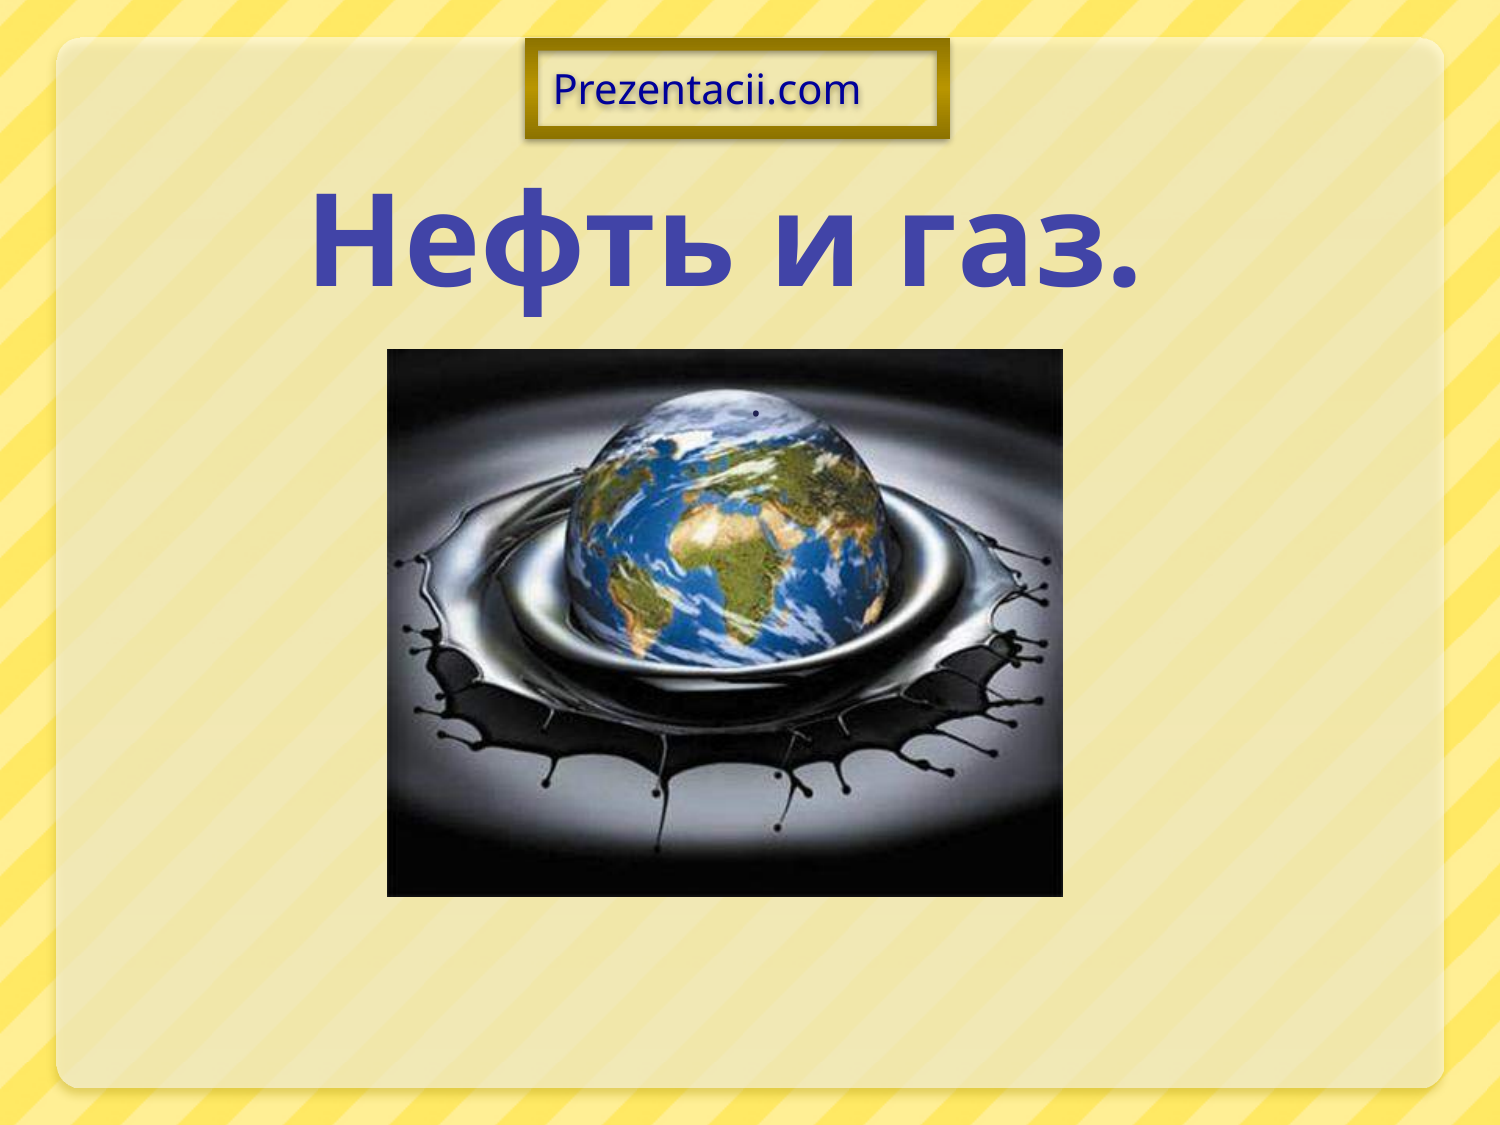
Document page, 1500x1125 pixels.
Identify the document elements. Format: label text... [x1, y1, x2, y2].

title Нефть и газ. [87, 149, 1363, 660]
subtitle . [118, 186, 1394, 434]
picture [387, 349, 1063, 897]
text_box Prezentacii.com [525, 37, 951, 139]
